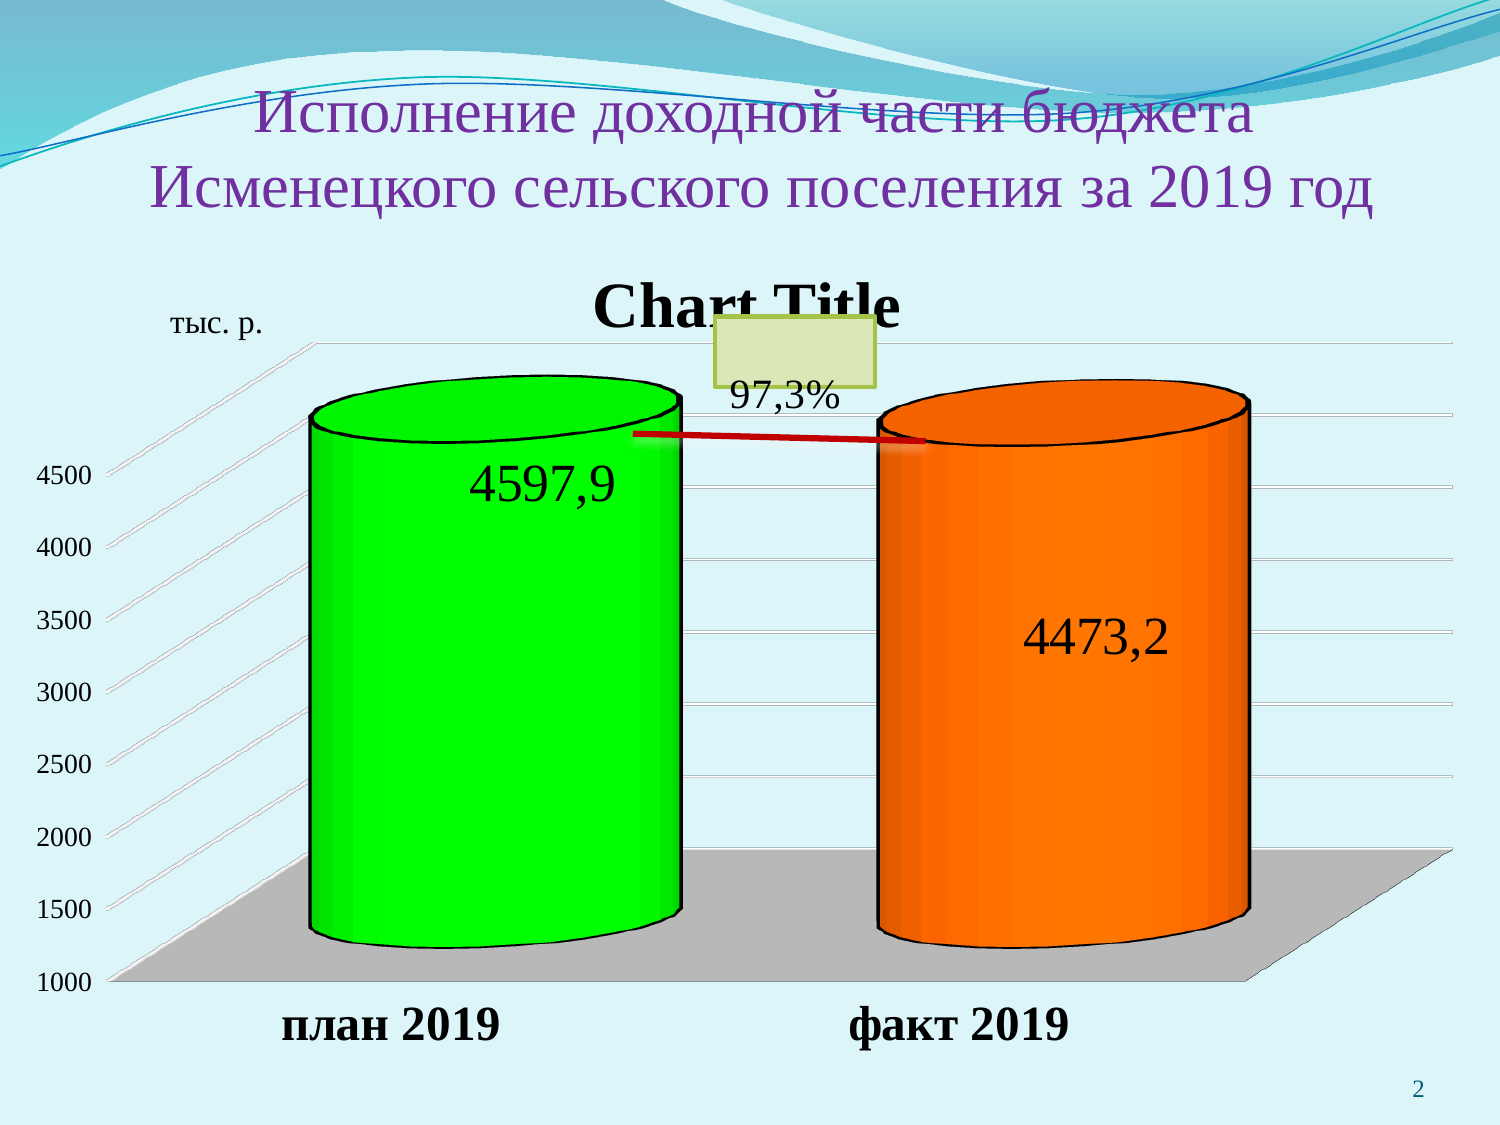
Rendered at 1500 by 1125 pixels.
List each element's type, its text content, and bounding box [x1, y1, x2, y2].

slide_number 2 [1299, 1093, 1425, 1103]
title Исполнение доходной части бюджета Исменецкого сельского поселения за 2019 год [29, 19, 1483, 220]
chart [0, 224, 1494, 1083]
